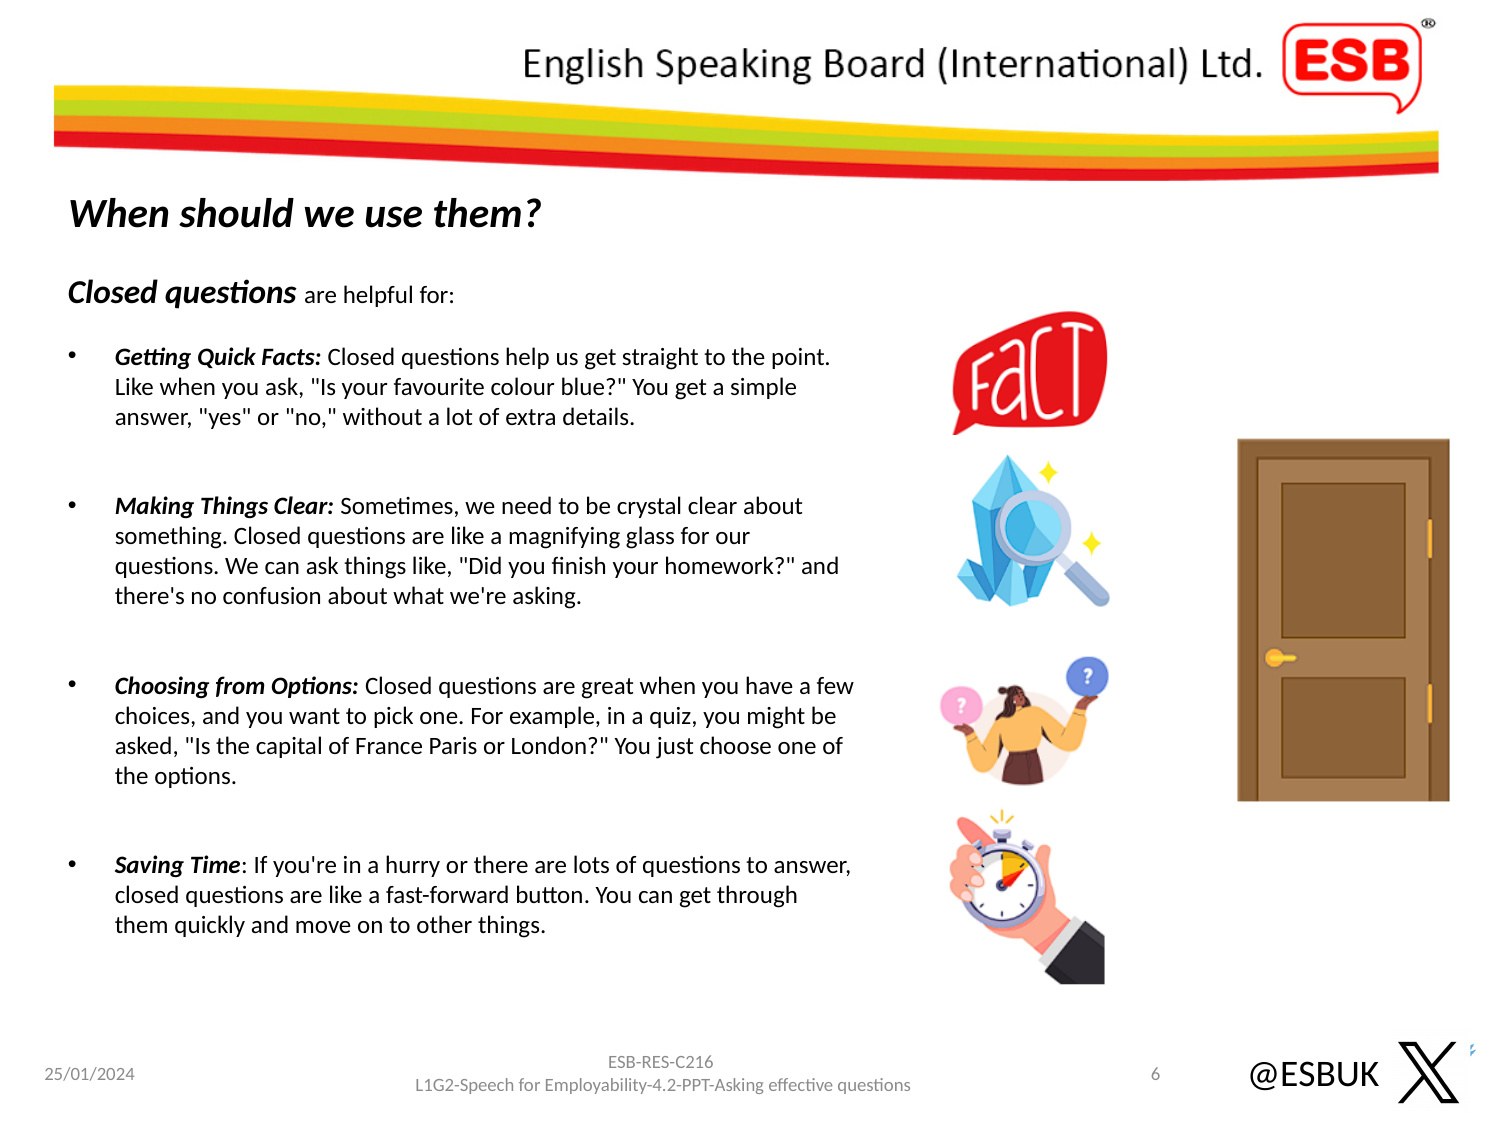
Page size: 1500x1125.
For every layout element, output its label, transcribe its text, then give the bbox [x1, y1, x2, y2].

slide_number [29, 1042, 367, 1103]
picture [930, 301, 1121, 616]
slide_number 6 [930, 1042, 1176, 1103]
picture [1222, 420, 1471, 814]
picture [922, 636, 1134, 797]
title When should we use them? [53, 184, 1347, 245]
footer ESB-RES-C216 L1G2-Speech for Employability-4.2-PPT-Asking effective questions [395, 1042, 930, 1103]
picture [0, 0, 1500, 189]
picture [1390, 1029, 1476, 1116]
picture [946, 807, 1110, 987]
text_box Closed questions are helpful for: Getting Quick Facts: Closed questions help us get straight to the point. Like when you ask, "Is your favourite colour blue?" You get a simple answer, "yes" or "no," without a lot of extra details. Making Things Clear: Sometimes, we need to be crystal clear about something. Closed questions are like a magnifying glass for our questions. We can ask things like, "Did you finish your homework?" and there's no confusion about what we're asking. Choosing from Options: Closed questions are great when you have a few choices, and you want to pick one. For example, in a quiz, you might be asked, "Is the capital of France Paris or London?" You just choose one of the options. Saving Time: If you're in a hurry or there are lots of questions to answer, closed questions are like a fast-forward button. You can get through them quickly and move on to other things. [53, 262, 872, 947]
